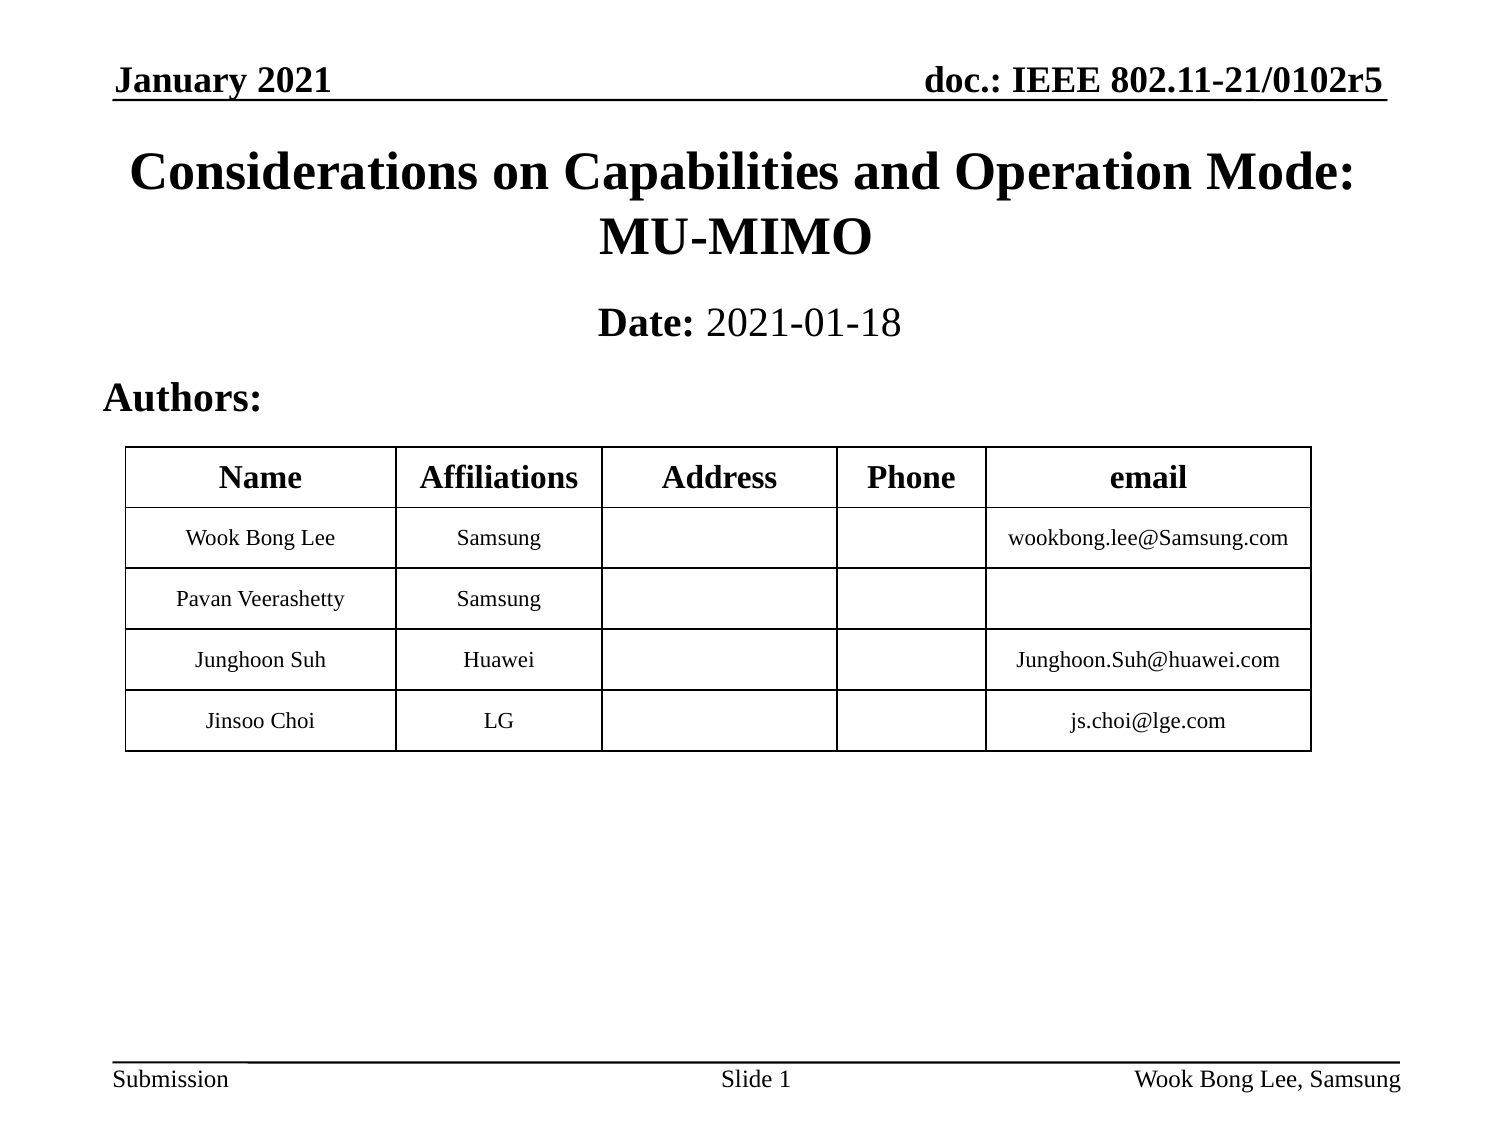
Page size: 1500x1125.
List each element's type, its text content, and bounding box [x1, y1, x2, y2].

table_cell Jinsoo Choi [126, 691, 395, 750]
table_header Address [603, 448, 836, 507]
table_cell [603, 569, 836, 628]
list Date: 2021-01-18 [112, 287, 1388, 351]
slide_number Slide 1 [712, 1061, 800, 1093]
table_cell Pavan Veerashetty [126, 569, 395, 628]
table_cell [838, 569, 985, 628]
table_cell Samsung [397, 508, 601, 567]
table_cell [838, 691, 985, 750]
table_cell Wook Bong Lee [126, 508, 395, 567]
table_header Affiliations [397, 448, 601, 507]
table_cell [603, 691, 836, 750]
table_cell [603, 508, 836, 567]
text_box Authors: [87, 362, 325, 425]
table_cell [838, 630, 985, 689]
table_cell [603, 630, 836, 689]
table_cell LG [397, 691, 601, 750]
table_header Name [126, 448, 395, 507]
table_cell Huawei [397, 630, 601, 689]
table_cell Junghoon Suh [126, 630, 395, 689]
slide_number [114, 54, 335, 101]
table_cell [987, 569, 1310, 628]
table_cell Junghoon.Suh@huawei.com [987, 630, 1310, 689]
table_header Phone [838, 448, 985, 507]
table_cell Samsung [397, 569, 601, 628]
title Considerations on Capabilities and Operation Mode: MU-MIMO [62, 112, 1426, 288]
table_cell js.choi@lge.com [987, 691, 1310, 750]
table_cell [838, 508, 985, 567]
footer Wook Bong Lee, Samsung [1130, 1061, 1402, 1093]
table_header email [987, 448, 1310, 507]
table_cell wookbong.lee@Samsung.com [987, 508, 1310, 567]
